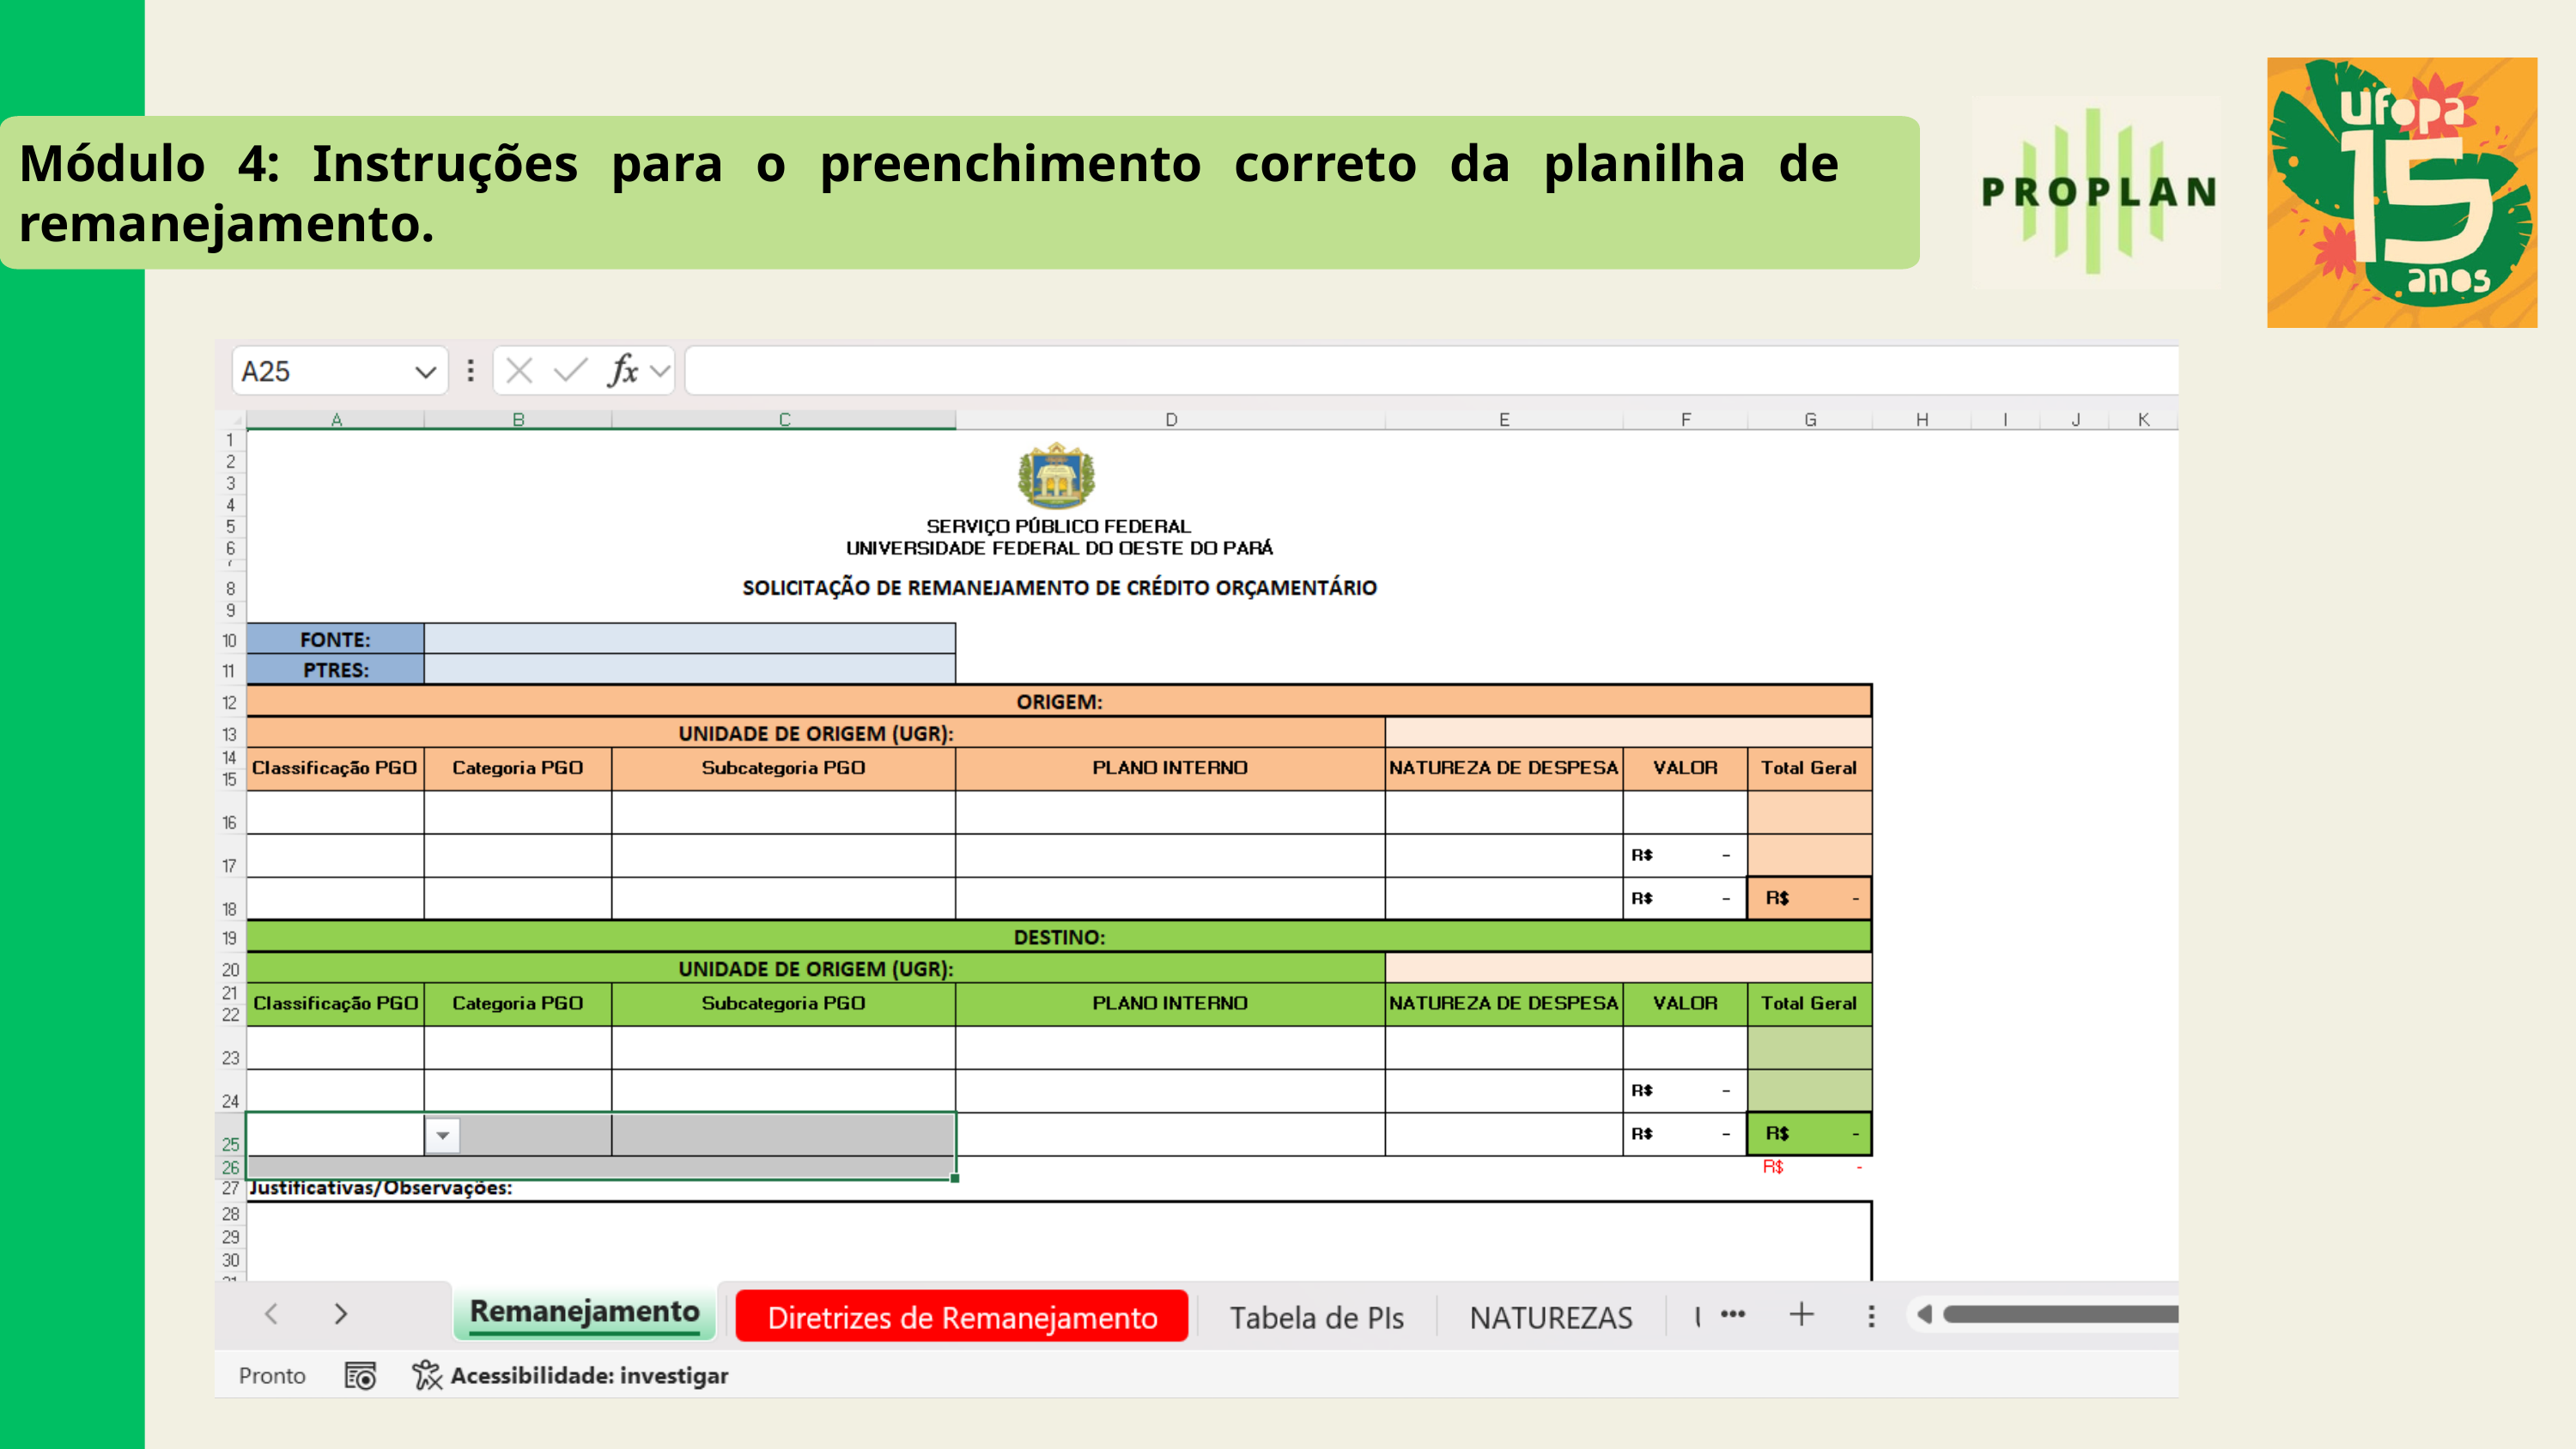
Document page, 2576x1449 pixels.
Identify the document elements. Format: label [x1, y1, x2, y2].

text_box [0, 277, 145, 1449]
text_box [0, 0, 145, 115]
text_box [0, 115, 1921, 270]
picture [214, 339, 2179, 1399]
text_box [1971, 96, 2221, 289]
text_box [2267, 58, 2538, 328]
